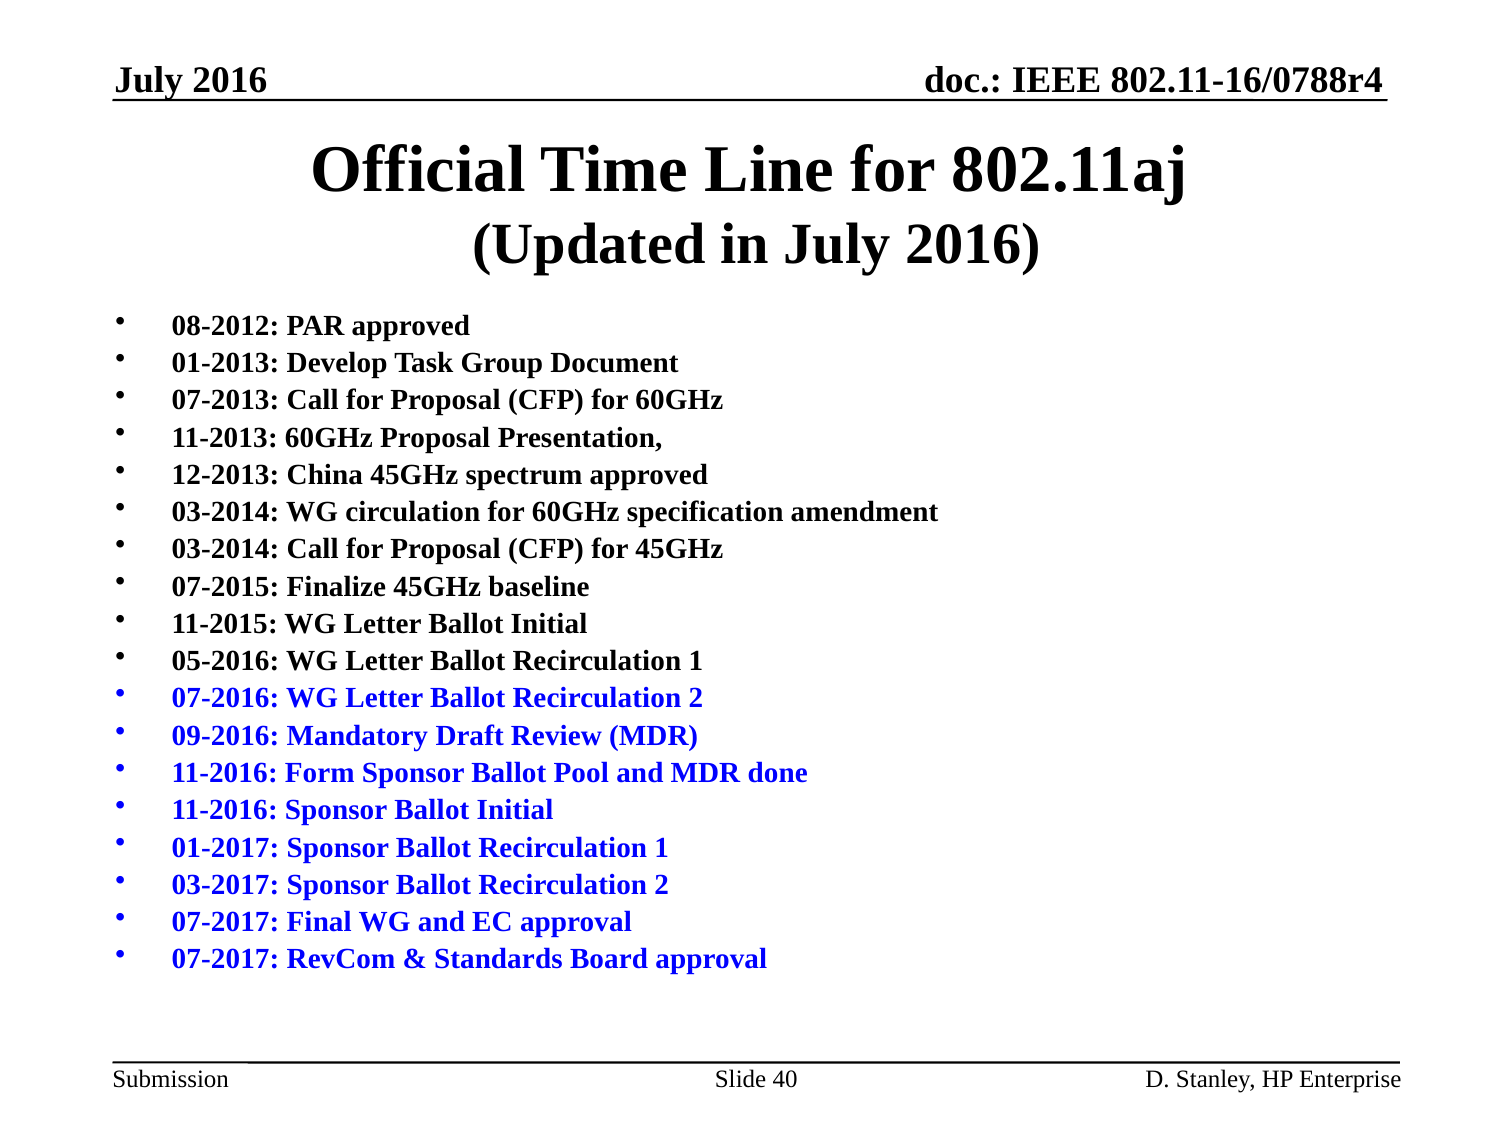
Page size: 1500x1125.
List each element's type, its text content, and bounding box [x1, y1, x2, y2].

title Official Time Line for 802.11aj (Updated in July 2016) [112, 112, 1388, 288]
list 08-2012: PAR approved 01-2013: Develop Task Group Document 07-2013: Call for Proposal (CFP) for 60GHz 11-2013: 60GHz Proposal Presentation, 12-2013: China 45GHz spectrum approved 03-2014: WG circulation for 60GHz specification amendment 03-2014: Call for Proposal (CFP) for 45GHz 07-2015: Finalize 45GHz baseline 11-2015: WG Letter Ballot Initial 05-2016: WG Letter Ballot Recirculation 1 07-2016: WG Letter Ballot Recirculation 2 09-2016: Mandatory Draft Review (MDR) 11-2016: Form Sponsor Ballot Pool and MDR done 11-2016: Sponsor Ballot Initial 01-2017: Sponsor Ballot Recirculation 1 03-2017: Sponsor Ballot Recirculation 2 07-2017: Final WG and EC approval 07-2017: RevCom & Standards Board approval [100, 302, 1471, 1047]
slide_number Slide 40 [712, 1061, 773, 1093]
footer D. Stanley, HP Enterprise [773, 1061, 1402, 1093]
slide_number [114, 54, 374, 101]
